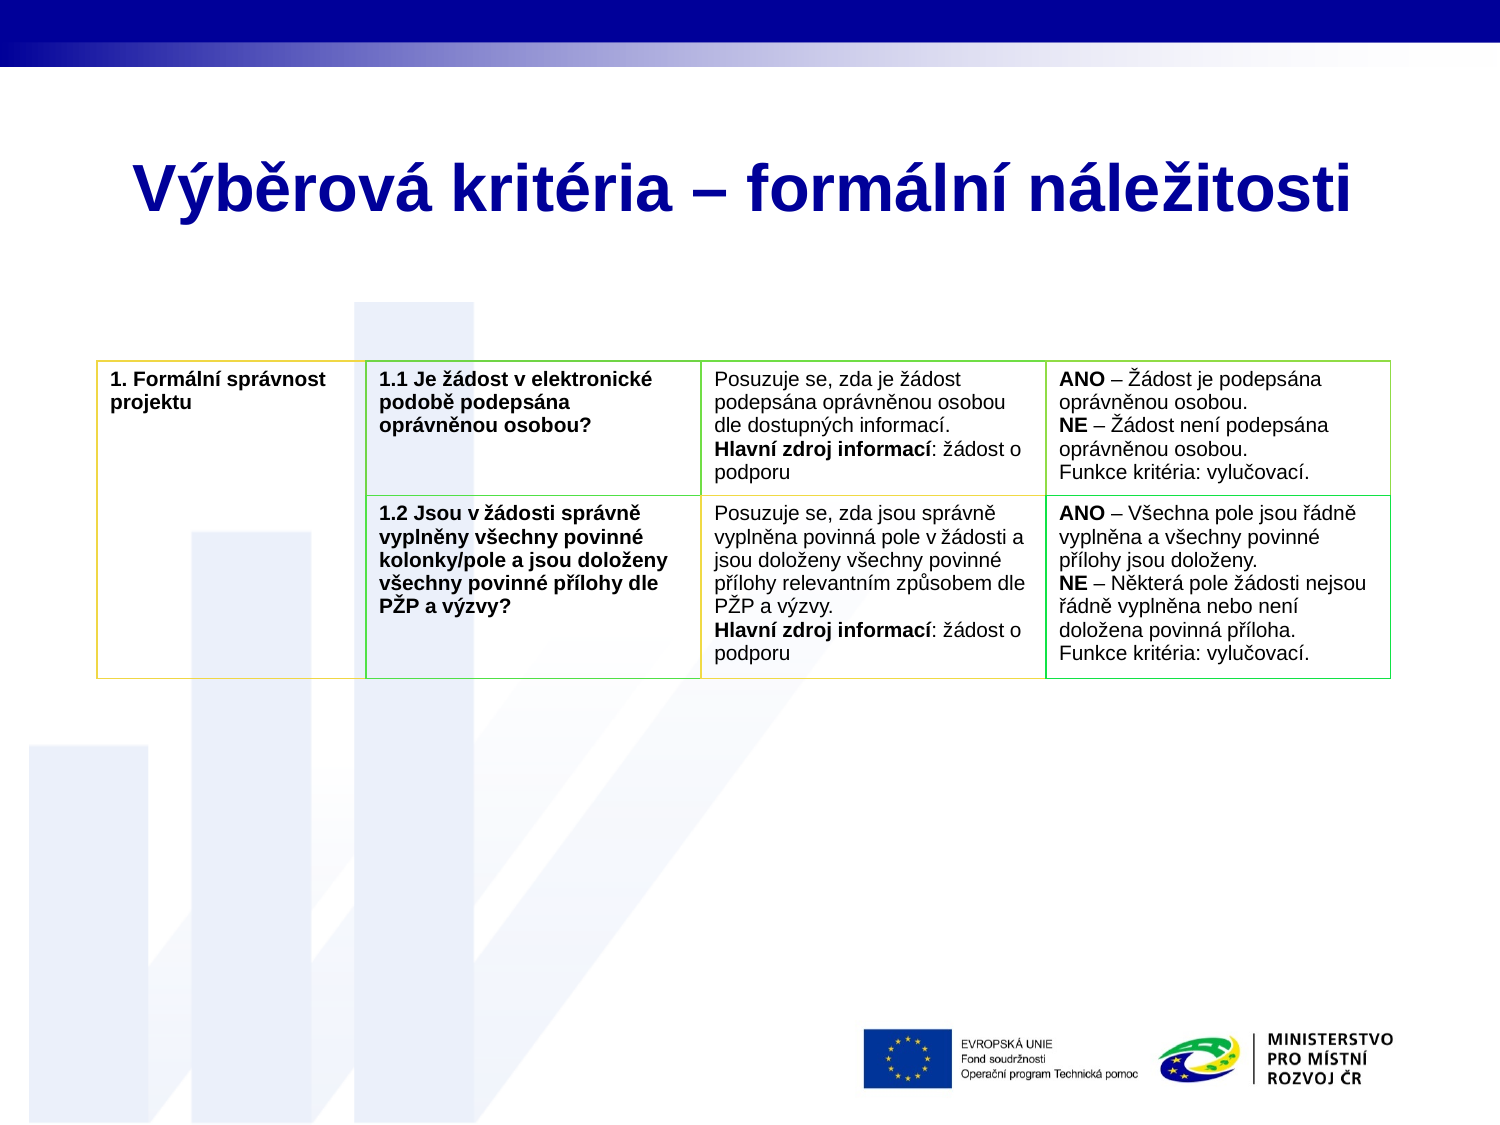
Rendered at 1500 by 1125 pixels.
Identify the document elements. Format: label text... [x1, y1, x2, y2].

table_header Posuzuje se, zda je žádost podepsána oprávněnou osobou dle dostupných informací. Hlavní zdroj informací: žádost o podporu [702, 362, 1045, 495]
picture [29, 302, 1412, 1125]
table_cell 1.2 Jsou v žádosti správně vyplněny všechny povinné kolonky/pole a jsou doloženy všechny povinné přílohy dle PŽP a výzvy? [367, 496, 700, 678]
table_cell ANO – Všechna pole jsou řádně vyplněna a všechny povinné přílohy jsou doloženy. NE – Některá pole žádosti nejsou řádně vyplněna nebo není doložena povinná příloha. Funkce kritéria: vylučovací. [1047, 496, 1390, 678]
table_cell Posuzuje se, zda jsou správně vyplněna povinná pole v žádosti a jsou doloženy všechny povinné přílohy relevantním způsobem dle PŽP a výzvy. Hlavní zdroj informací: žádost o podporu [702, 496, 1045, 678]
table_header ANO – Žádost je podepsána oprávněnou osobou. NE – Žádost není podepsána oprávněnou osobou. Funkce kritéria: vylučovací. [1047, 362, 1390, 495]
table_header 1. Formální správnost projektu [98, 362, 365, 678]
table_header 1.1 Je žádost v elektronické podobě podepsána oprávněnou osobou? [367, 362, 700, 495]
title Výběrová kritéria – formální náležitosti [63, 137, 1424, 220]
